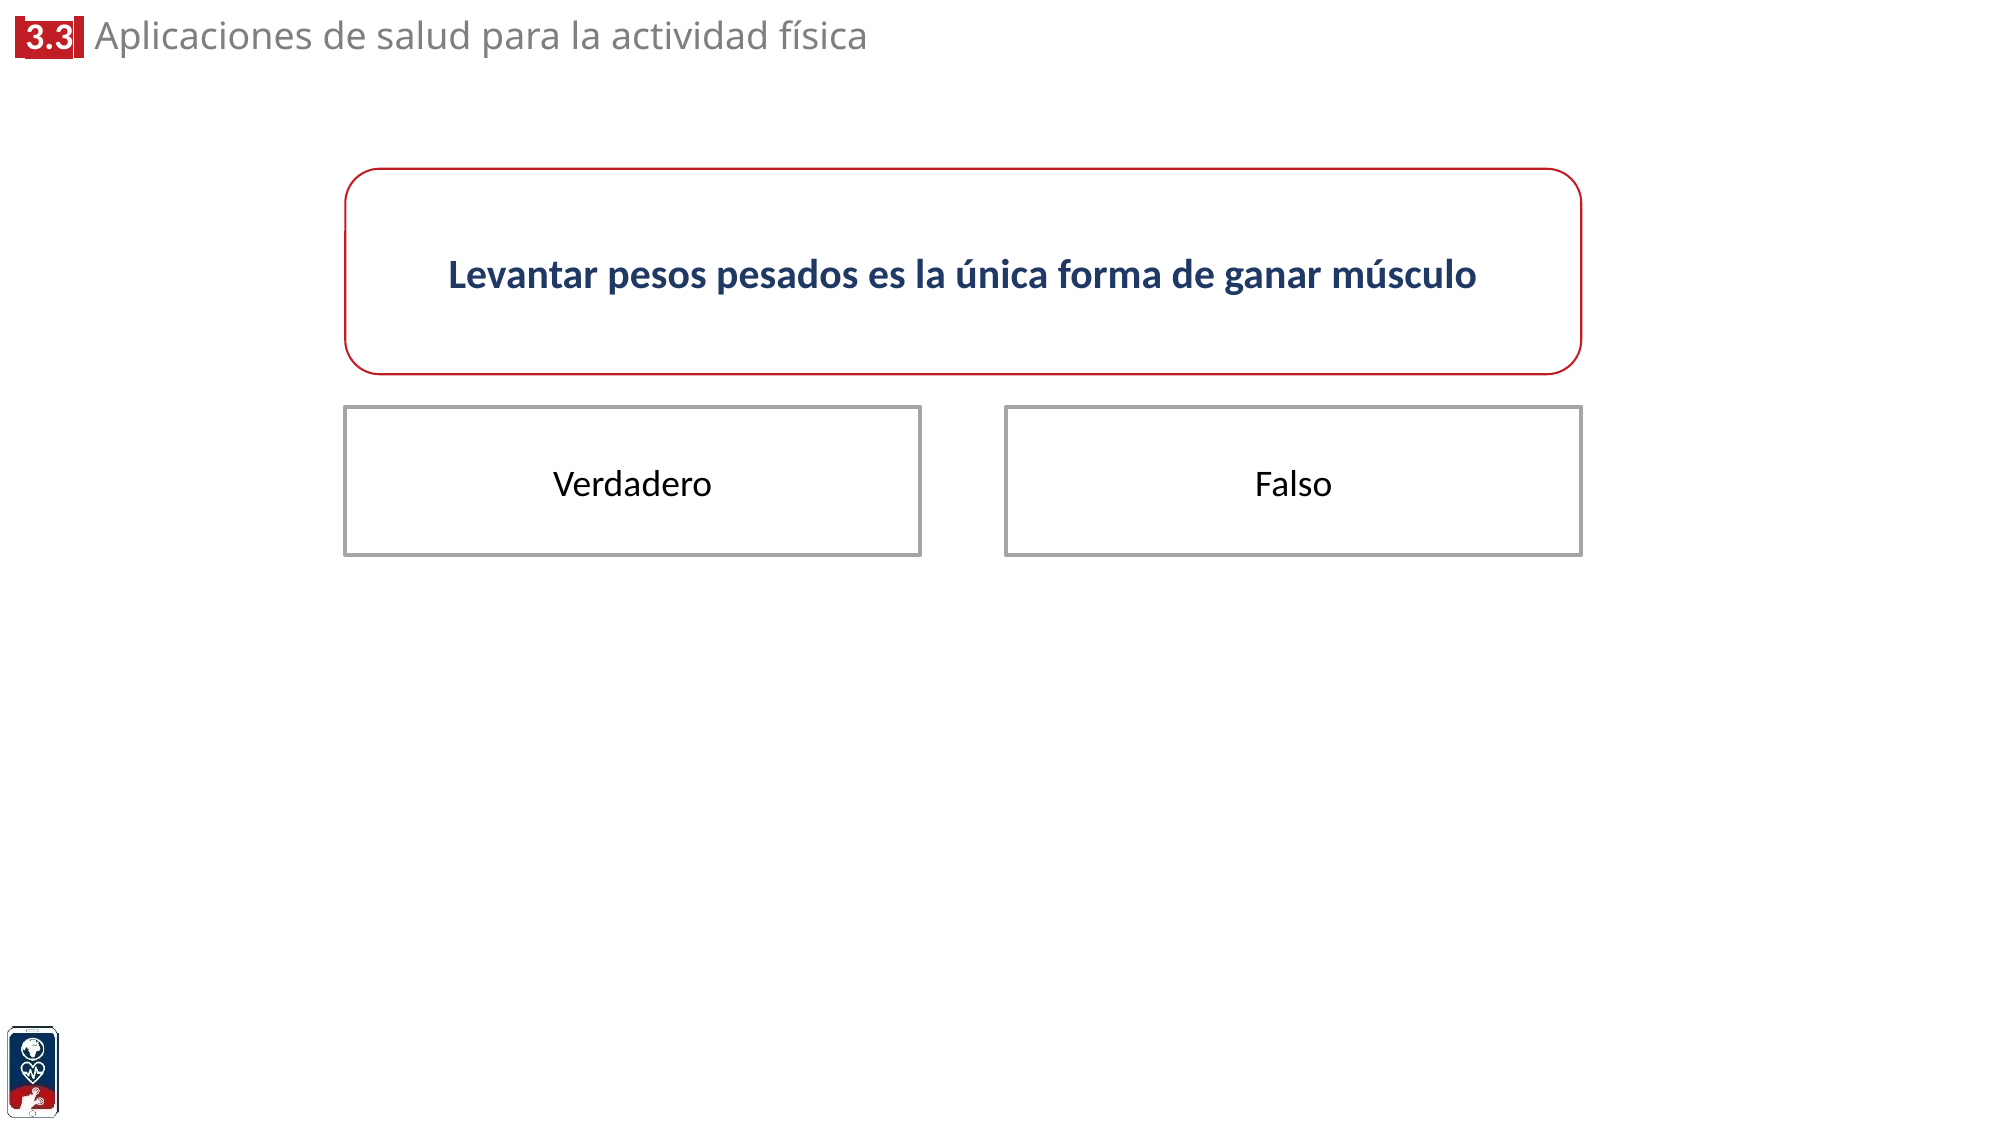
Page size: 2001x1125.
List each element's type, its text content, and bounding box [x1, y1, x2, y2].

text_box Levantar pesos pesados es la única forma de ganar músculo [345, 168, 1582, 375]
text_box Falso [1004, 405, 1583, 557]
picture [7, 1026, 59, 1118]
text_box Verdadero [343, 405, 922, 557]
